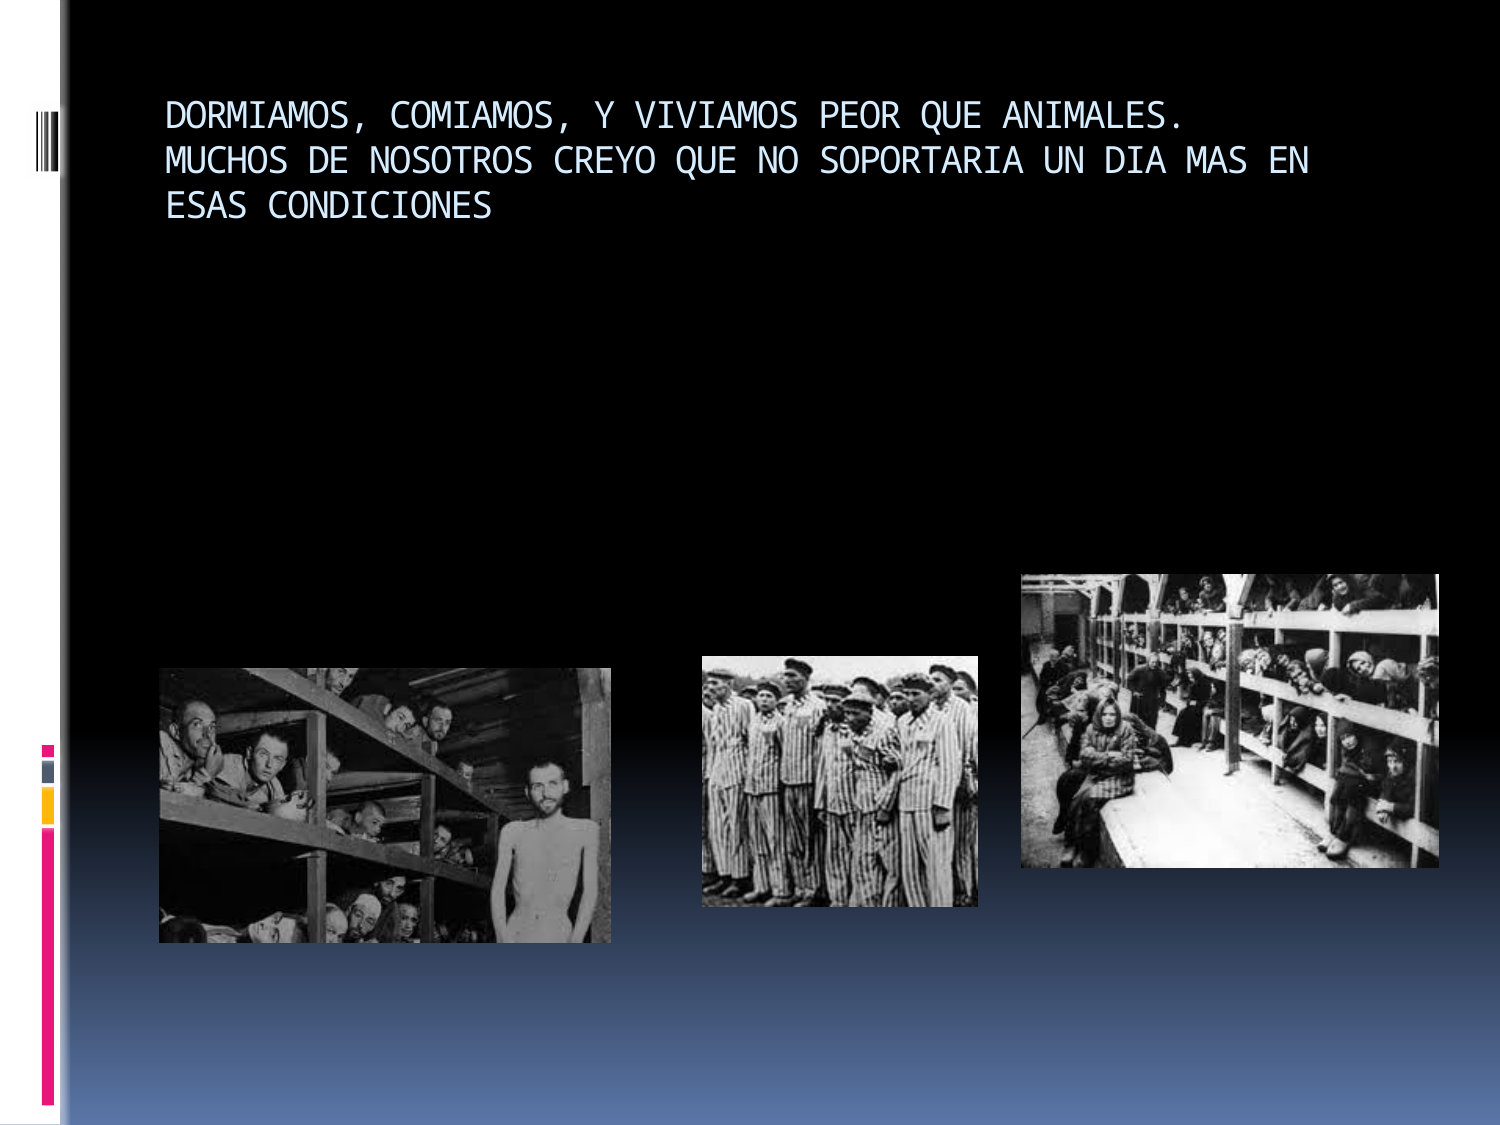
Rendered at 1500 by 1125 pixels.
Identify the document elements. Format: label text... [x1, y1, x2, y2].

title DORMIAMOS, COMIAMOS, Y VIVIAMOS PEOR QUE ANIMALES. MUCHOS DE NOSOTROS CREYO QUE NO SOPORTARIA UN DIA MAS EN ESAS CONDICIONES [150, 83, 1425, 234]
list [158, 668, 612, 943]
picture [1021, 573, 1440, 869]
picture [702, 656, 979, 908]
